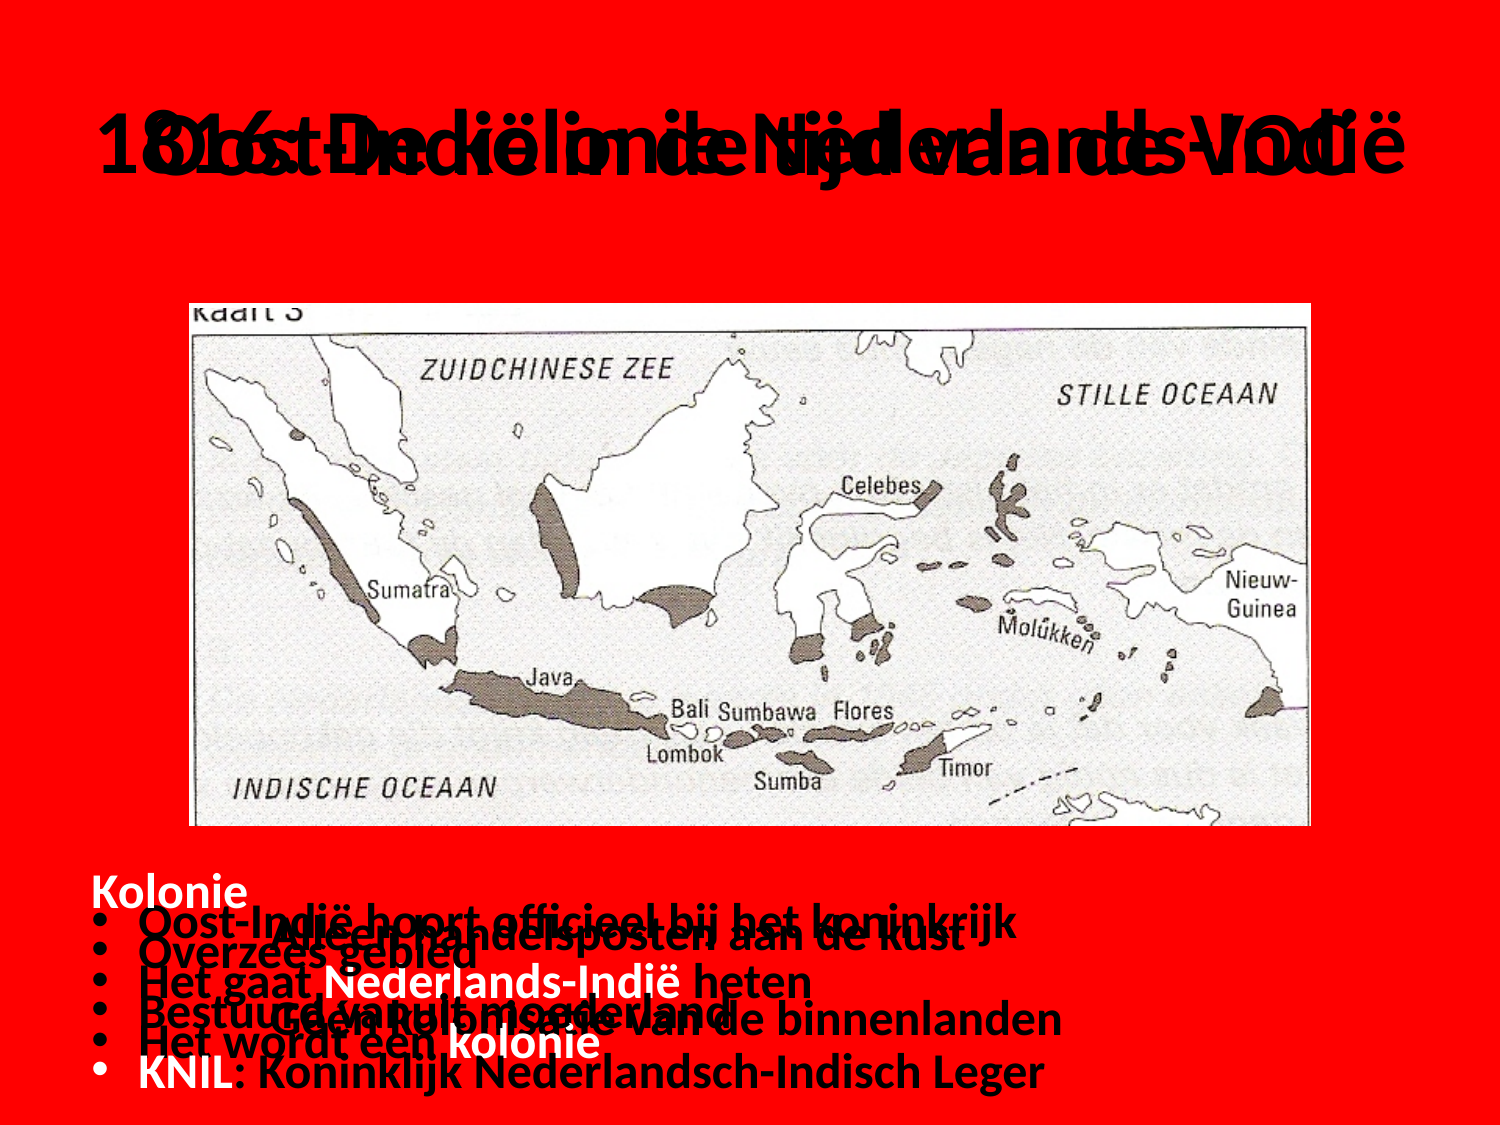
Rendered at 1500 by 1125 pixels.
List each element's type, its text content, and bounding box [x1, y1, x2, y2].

picture [188, 302, 1312, 826]
text_box 1816: De kolonie Nederlands-Indië [76, 42, 1427, 231]
text_box Kolonie Overzees gebied Bestuurd vanuit moederland KNIL: Koninklijk Nederlandsch-Indisch Leger [76, 851, 1376, 1106]
